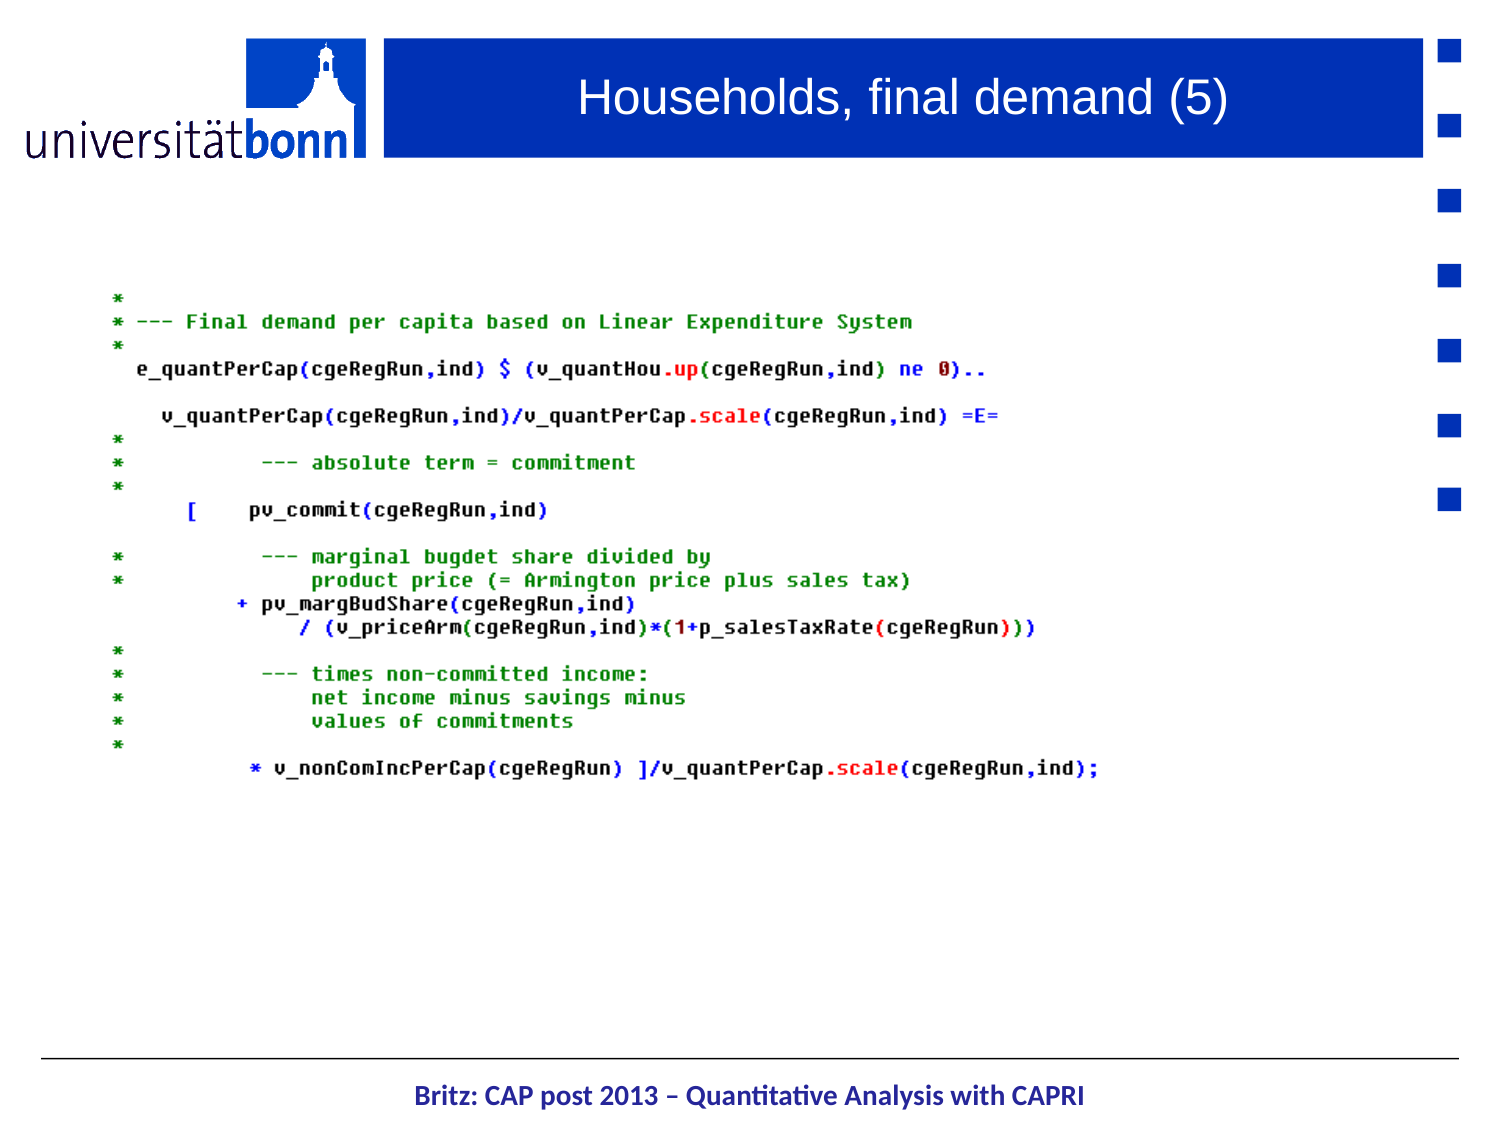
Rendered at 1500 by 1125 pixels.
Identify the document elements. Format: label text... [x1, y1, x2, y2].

picture [105, 285, 1119, 787]
title Households, final demand (5) [383, 38, 1424, 158]
footer Britz: CAP post 2013 – Quantitative Analysis with CAPRI [40, 1070, 1460, 1107]
picture [24, 36, 368, 160]
